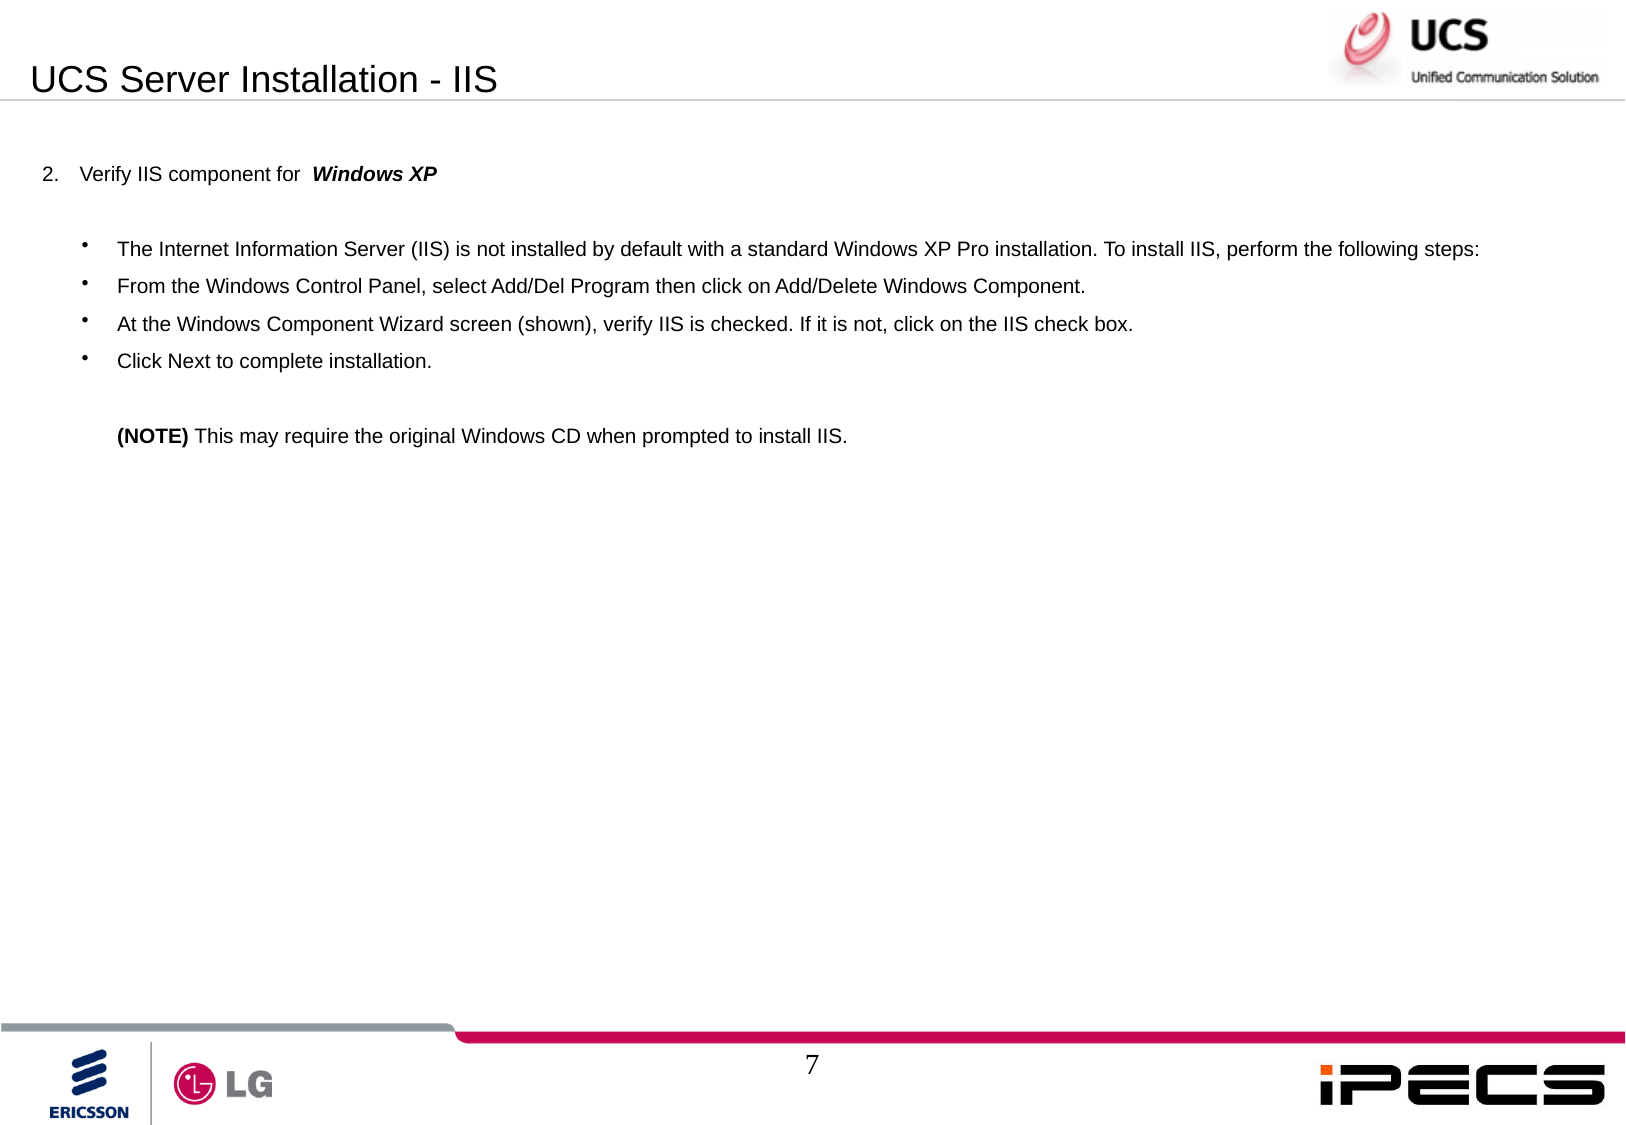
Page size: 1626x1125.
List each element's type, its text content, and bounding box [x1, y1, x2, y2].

picture [1312, 1051, 1611, 1116]
text_box UCS Server Installation - IIS [15, 24, 514, 108]
text_box Verify IIS component for Windows XP The Internet Information Server (IIS) is not installed by default with a standard Windows XP Pro installation. To install IIS, perform the following steps: From the Windows Control Panel, select Add/Del Program then click on Add/Delete Windows Component. At the Windows Component Wizard screen (shown), verify IIS is checked. If it is not, click on the IIS check box. Click Next to complete installation. (NOTE) This may require the original Windows CD when prompted to install IIS. [27, 140, 1563, 530]
slide_number 7 [622, 1037, 1003, 1076]
picture [1325, 7, 1618, 88]
picture [0, 1022, 1626, 1125]
